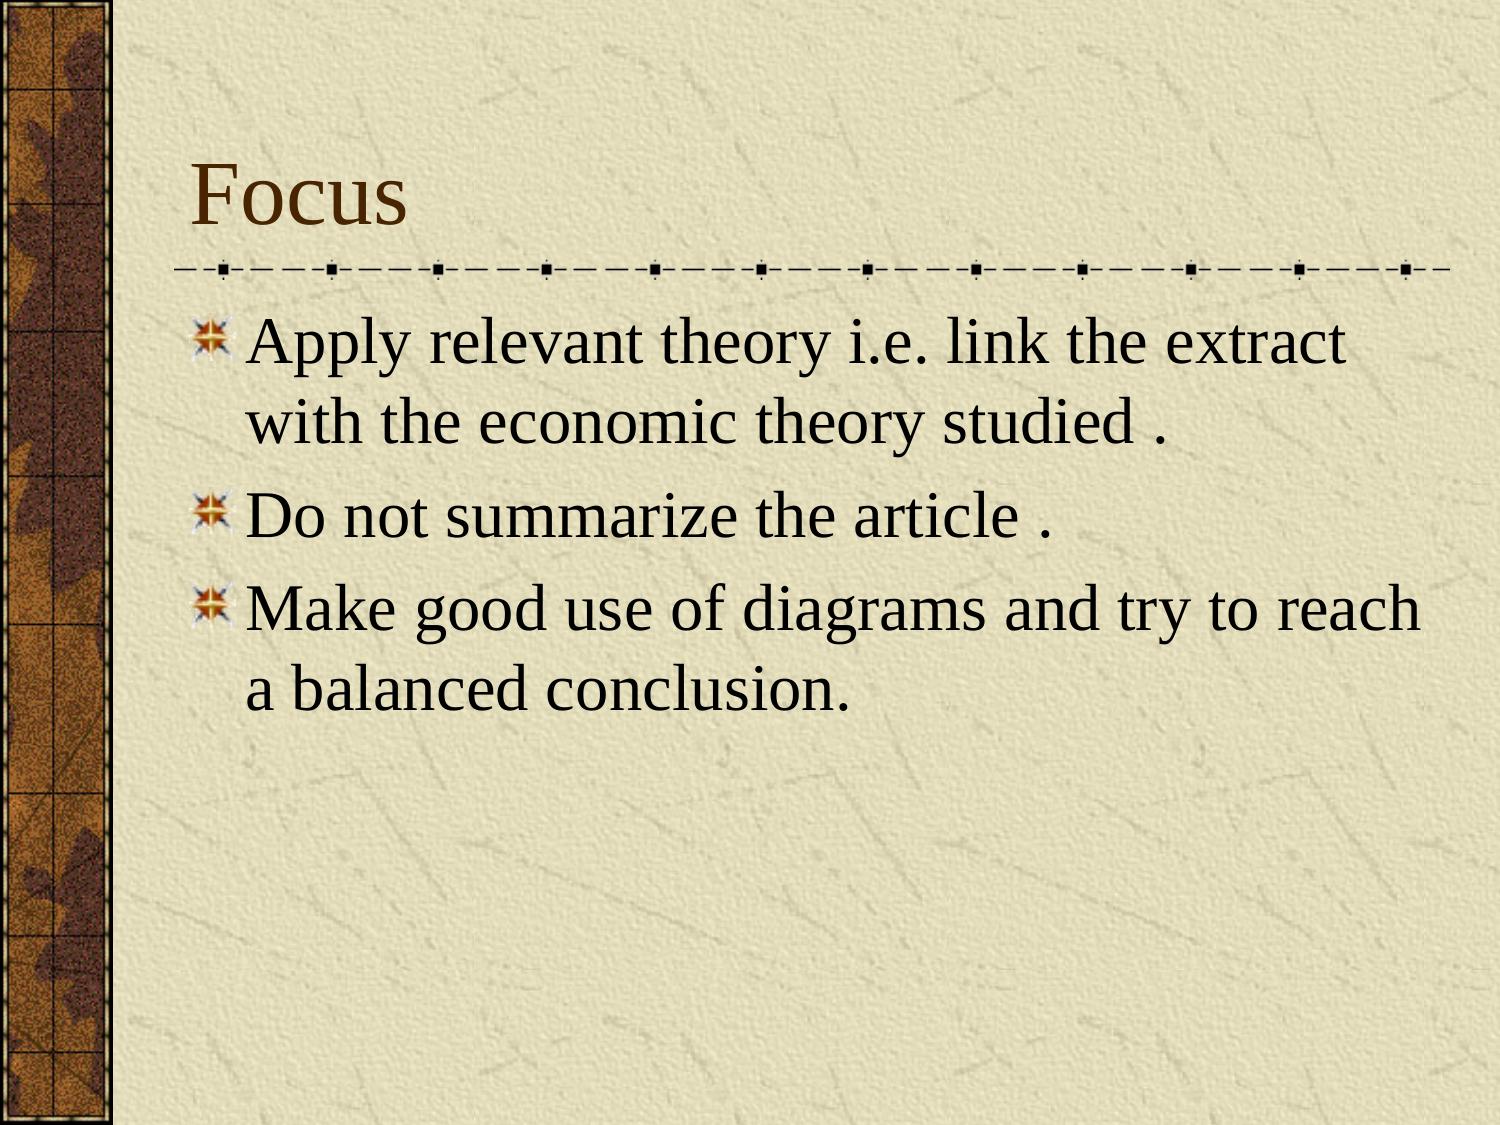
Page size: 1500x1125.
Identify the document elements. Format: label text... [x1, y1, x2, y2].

picture [0, 0, 1500, 1125]
title Focus [174, 62, 1451, 251]
list Apply relevant theory i.e. link the extract with the economic theory studied . Do not summarize the article . Make good use of diagrams and try to reach a balanced conclusion. [173, 289, 1449, 965]
